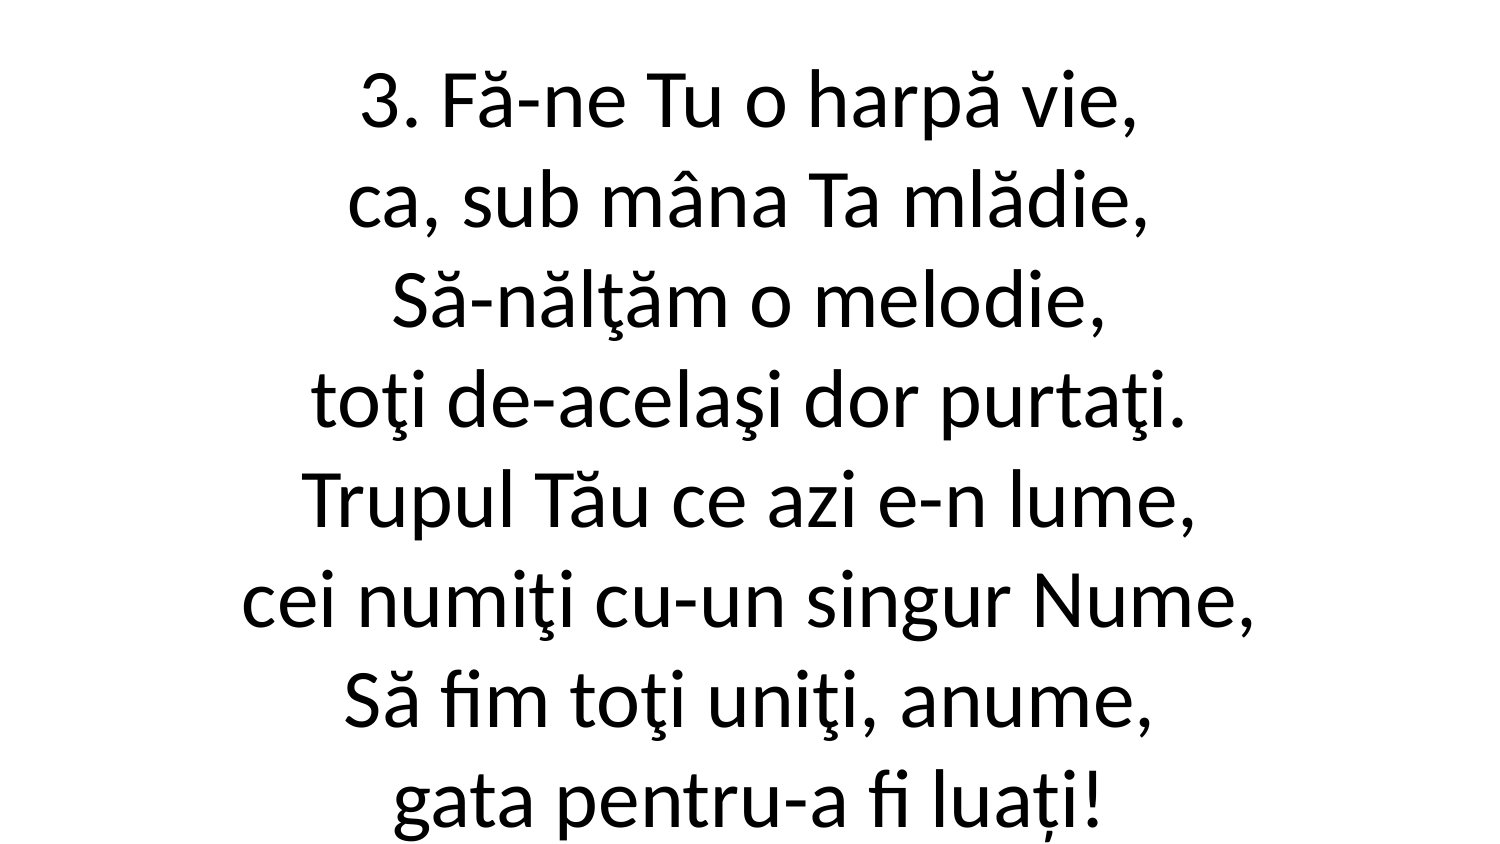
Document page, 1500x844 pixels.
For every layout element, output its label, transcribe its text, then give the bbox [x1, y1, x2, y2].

text_box 3. Fă-ne Tu o harpă vie, ca, sub mâna Ta mlădie, Să-nălţăm o melodie, toţi de-­acelaşi dor purtaţi. Trupul Tău ce azi e-­n lume, cei numiţi c­u-un singur Nume, Să fim toţi uniţi, anume, gata pentru-­a fi luați! [226, 0, 1273, 844]
